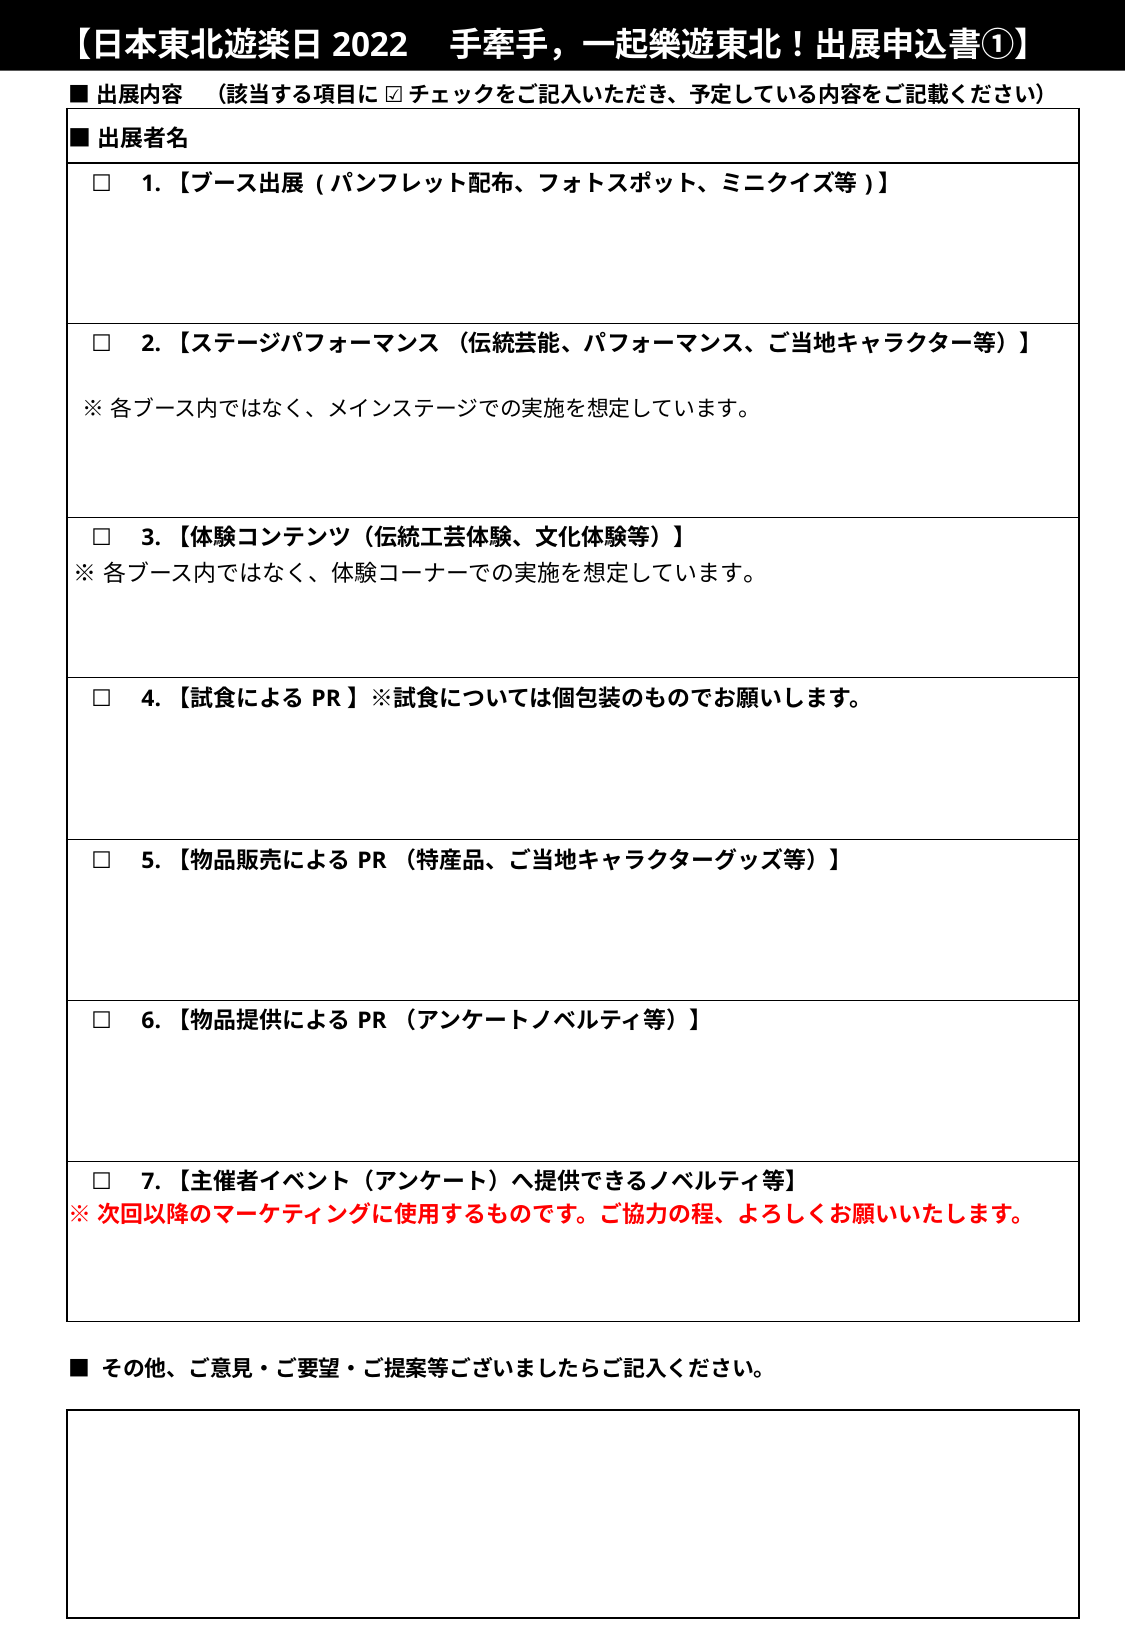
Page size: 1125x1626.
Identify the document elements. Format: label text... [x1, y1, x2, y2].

text_box [0, 0, 1125, 73]
table_cell ☐ 4.【試食によるPR】※試食については個包装のものでお願いします。 [68, 678, 1078, 839]
table_cell ☐ 1.【ブース出展 (パンフレット配布、フォトスポット、ミニクイズ等)】 [68, 164, 1078, 323]
table_cell [549, 1411, 1078, 1617]
table_cell ☐ 7.【主催者イベント（アンケート）へ提供できるノベルティ等】 ※次回以降のマーケティングに使用するものです。ご協力の程、よろしくお願いいたします。 [68, 1162, 1078, 1321]
table_cell ☐ 3.【体験コンテンツ（伝統工芸体験、文化体験等）】 ※各ブース内ではなく、体験コーナーでの実施を想定しています。 [68, 518, 1078, 677]
table_header ■出展内容 （該当する項目に ☑ チェックをご記入いただき、予定している内容をご記載ください） [67, 75, 1079, 108]
table_cell ■ その他、ご意見・ご要望・ご提案等ございましたらご記入ください。 [67, 1322, 1079, 1409]
table_cell ☐ 5.【物品販売によるPR（特産品、ご当地キャラクターグッズ等）】 [68, 840, 1078, 1000]
table_cell ■出展者名 [68, 109, 1078, 162]
text_box 【日本東北遊楽日2022 手牽手，一起樂遊東北！出展申込書①】 [43, 0, 1125, 70]
table_cell ☐ 6.【物品提供によるPR（アンケートノベルティ等）】 [68, 1001, 1078, 1161]
table_cell [68, 1411, 549, 1617]
table_cell ☐ 2.【ステージパフォーマンス （伝統芸能、パフォーマンス、ご当地キャラクター等）】 ※各ブース内ではなく、メインステージでの実施を想定しています。 [68, 324, 1078, 517]
